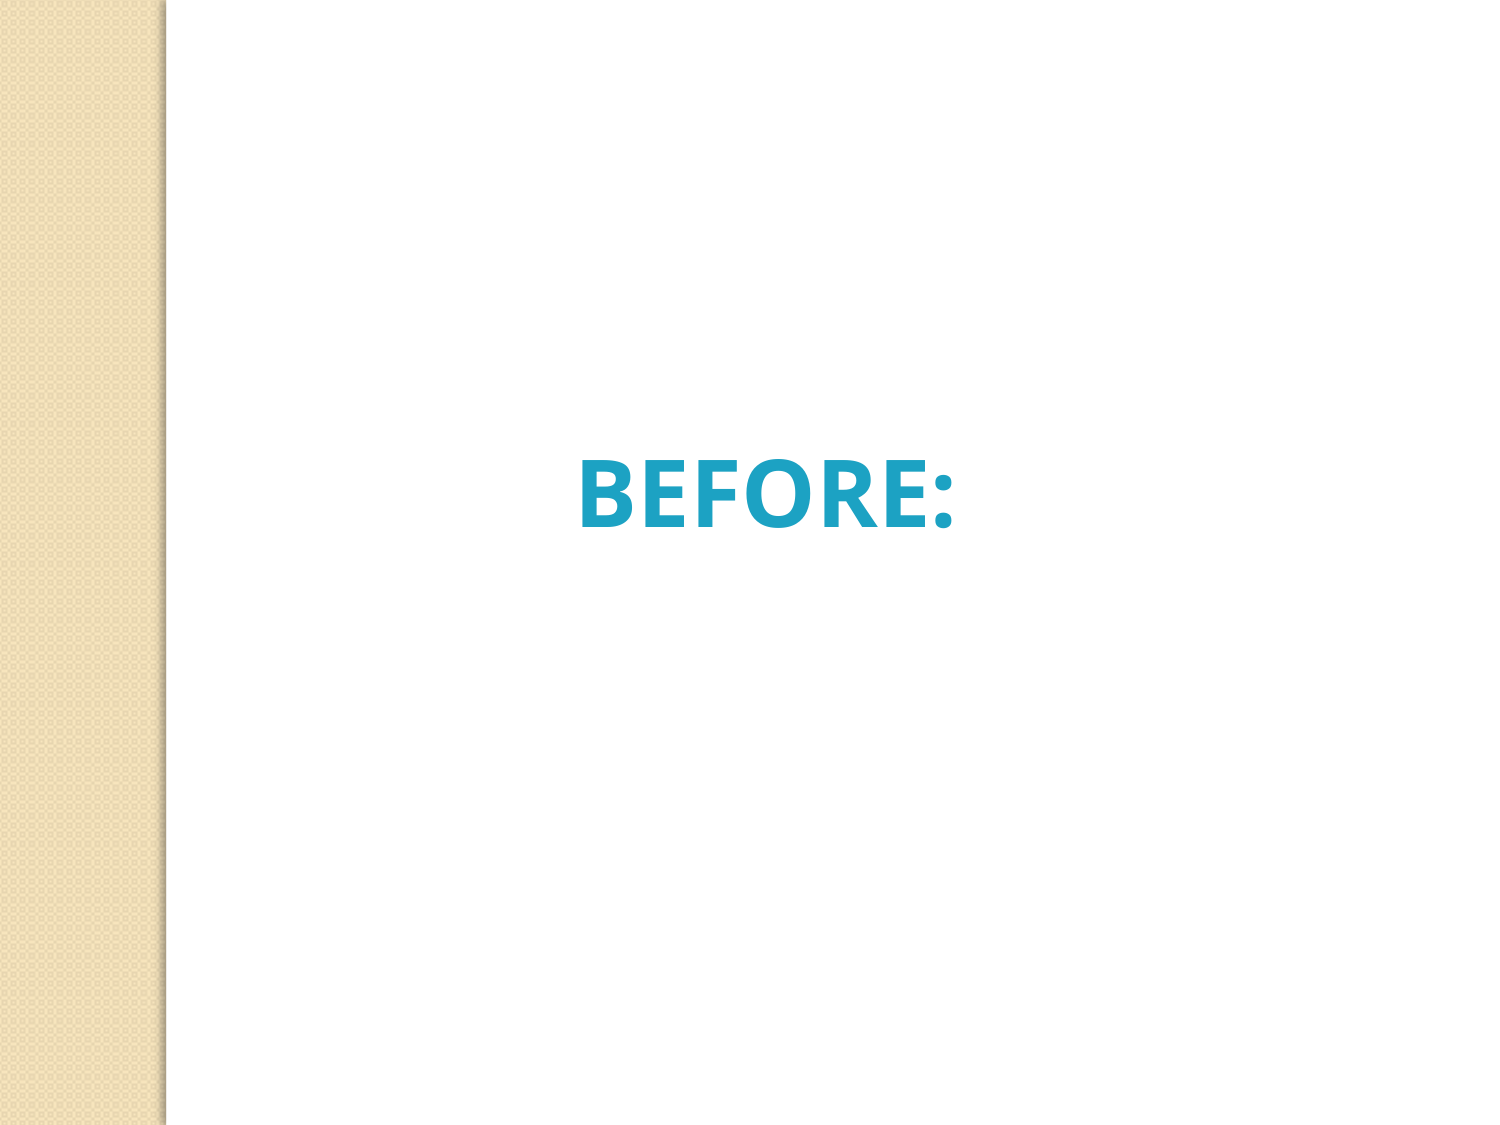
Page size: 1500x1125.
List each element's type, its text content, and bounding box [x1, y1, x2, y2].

text_box BEFORE: [87, 387, 1438, 593]
